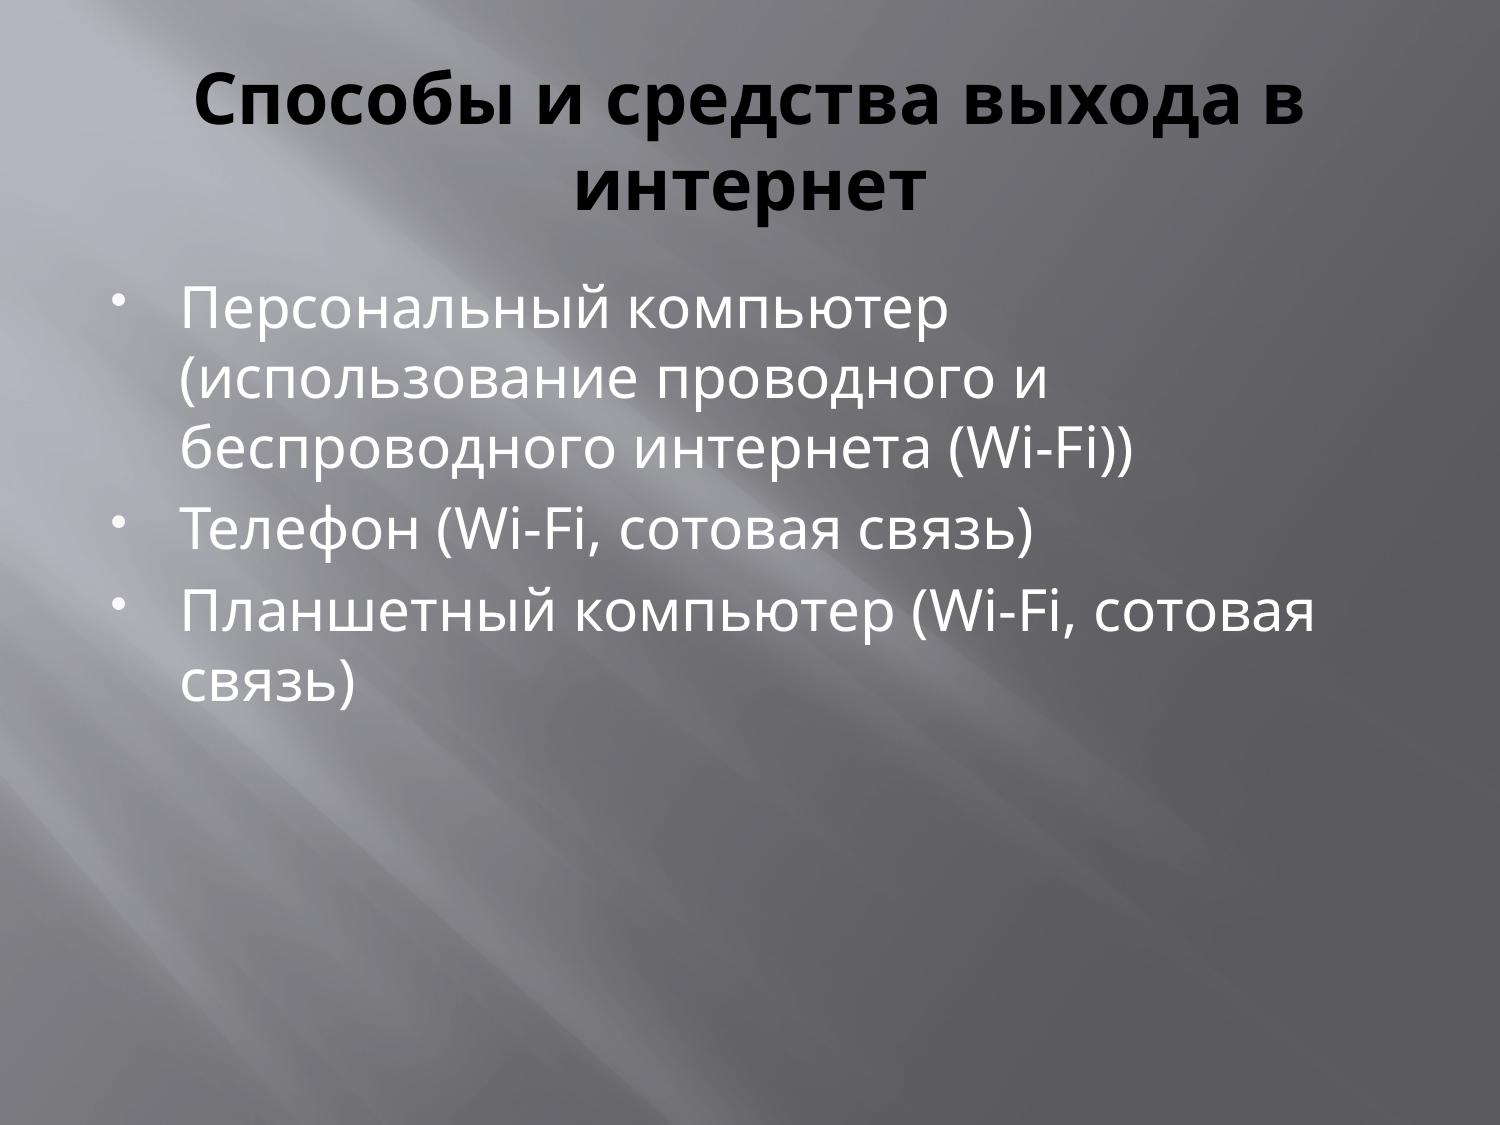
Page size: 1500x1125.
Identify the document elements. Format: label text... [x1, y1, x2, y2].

title Способы и средства выхода в интернет [75, 45, 1425, 233]
list Персональный компьютер (использование проводного и беспроводного интернета (Wi-Fi)) Телефон (Wi-Fi, сотовая связь) Планшетный компьютер (Wi-Fi, сотовая связь) [75, 262, 1425, 1035]
